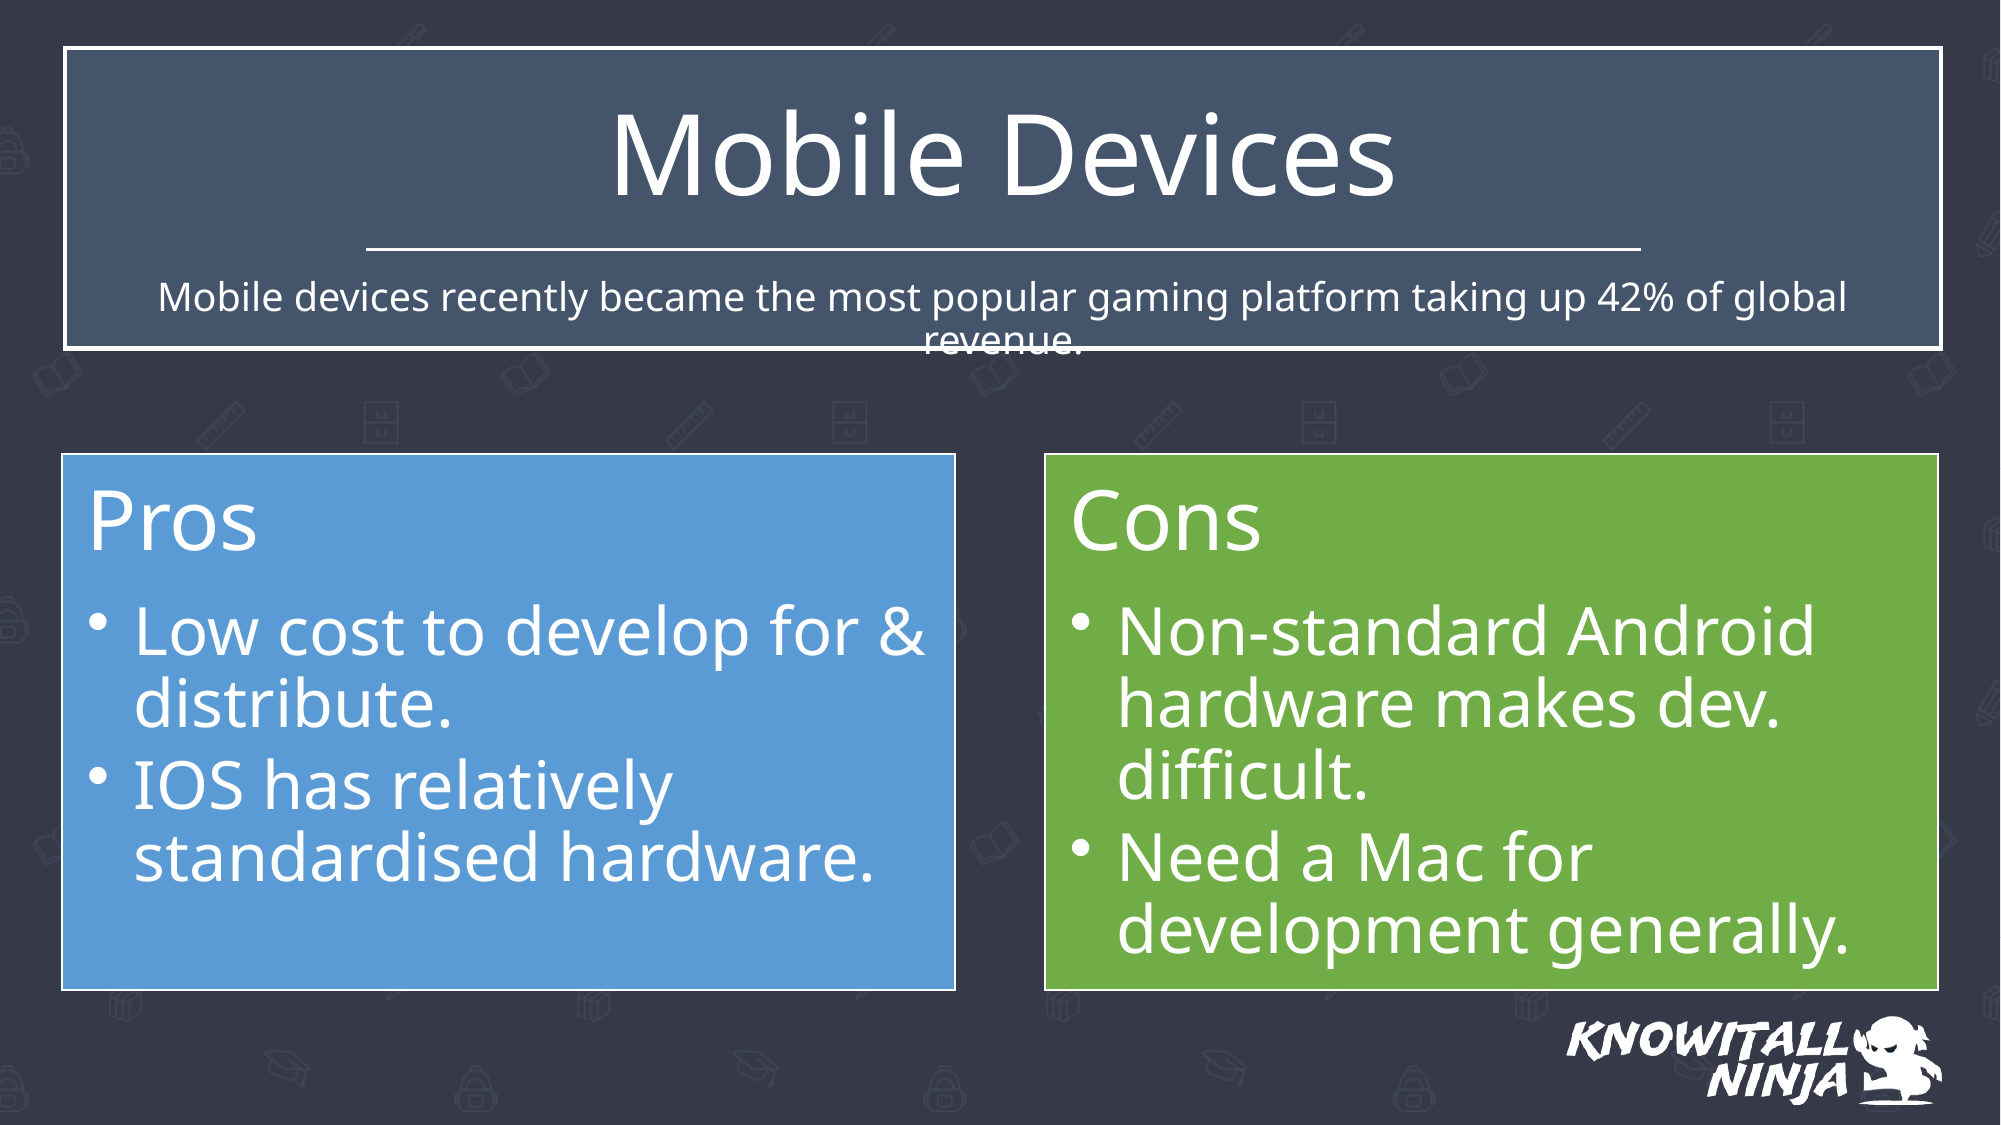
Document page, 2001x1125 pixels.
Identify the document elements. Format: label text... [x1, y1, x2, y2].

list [61, 451, 1939, 992]
list Mobile devices recently became the most popular gaming platform taking up 42% of global revenue. [140, 269, 1866, 349]
title Mobile Devices [140, 48, 1866, 269]
picture [0, 0, 2001, 1125]
